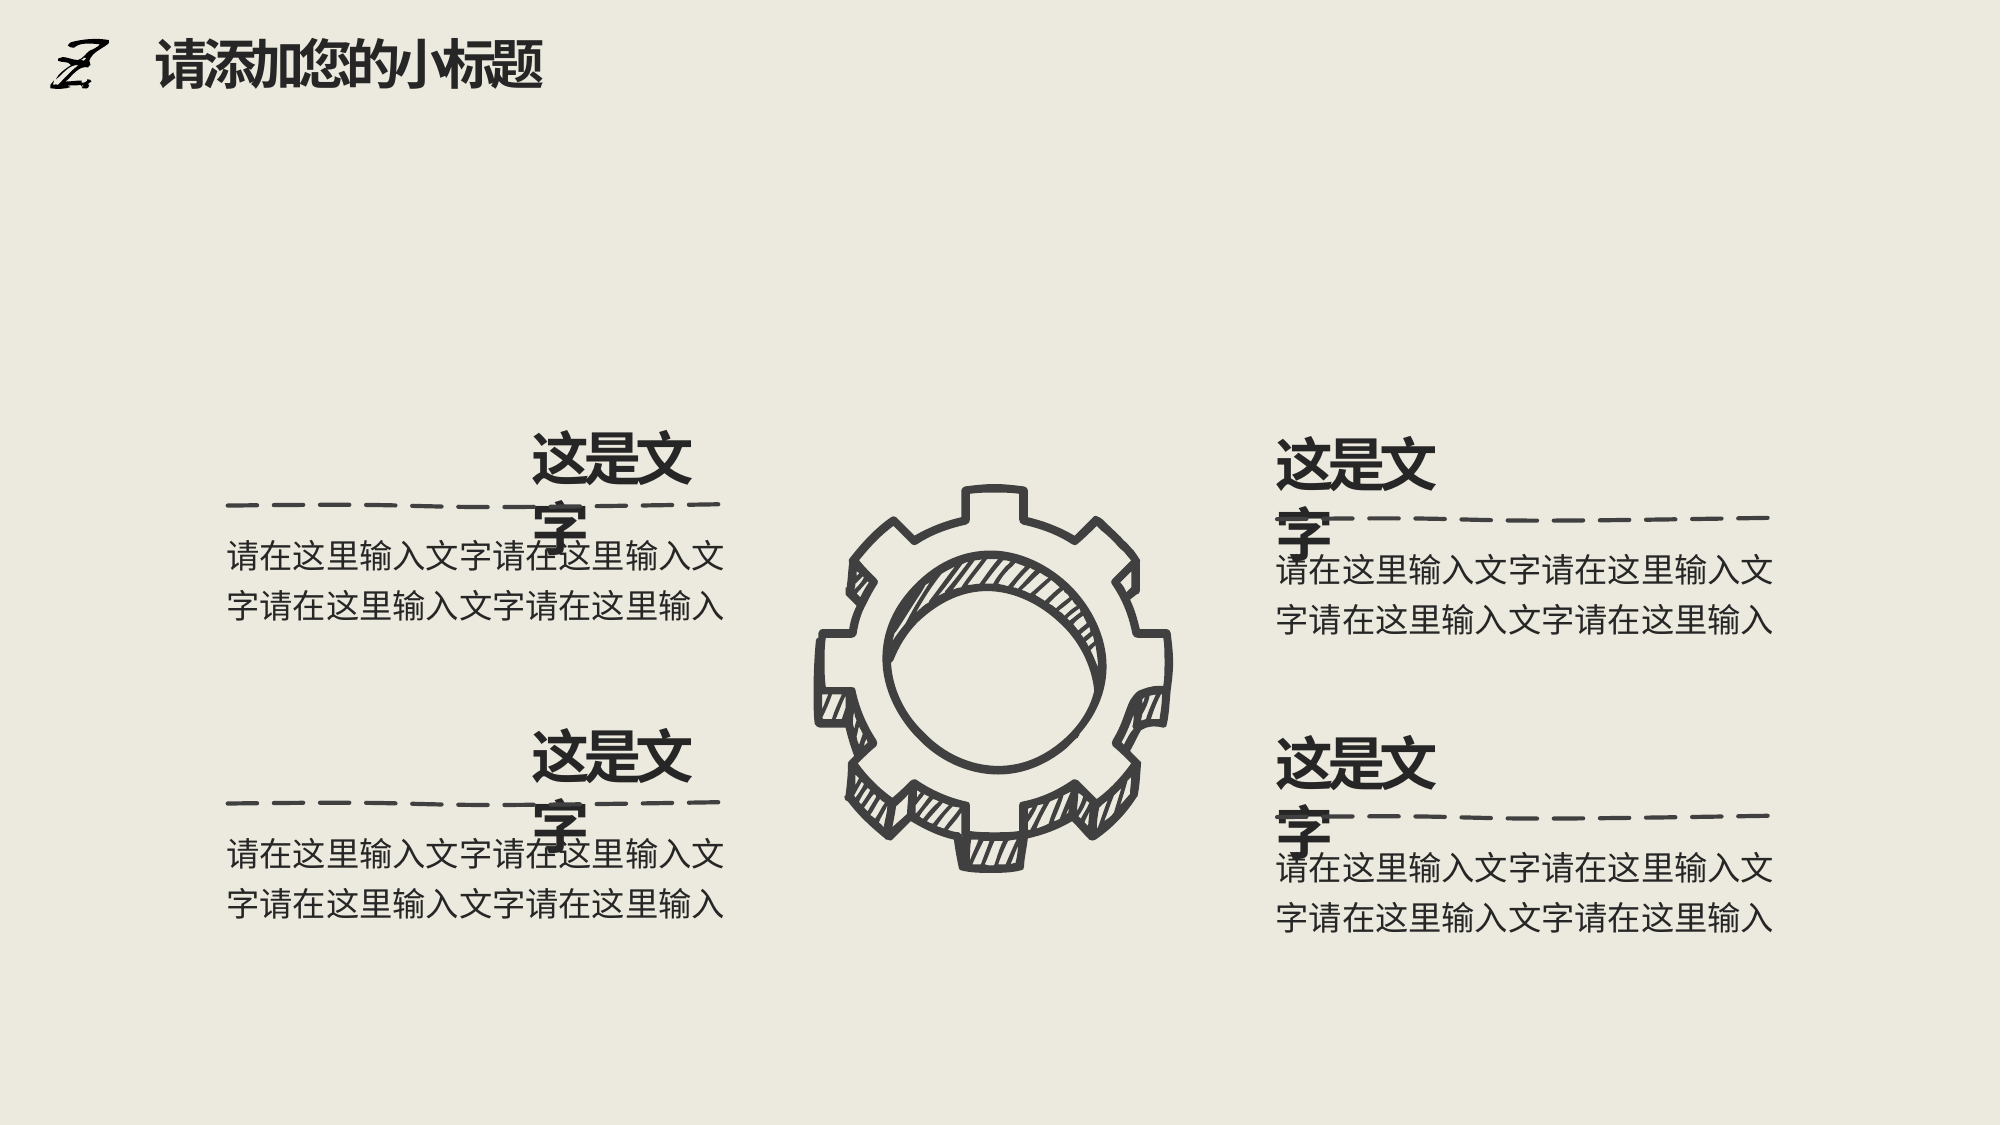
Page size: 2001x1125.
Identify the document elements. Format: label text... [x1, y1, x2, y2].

text_box [1276, 516, 1776, 522]
picture [50, 38, 109, 89]
text_box [226, 503, 726, 509]
text_box 这是文字 [1260, 719, 1502, 829]
text_box 这是文字 [516, 414, 758, 518]
text_box 这是文字 [516, 712, 758, 816]
text_box 这是文字 [1260, 421, 1502, 531]
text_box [813, 483, 1174, 873]
text_box [226, 801, 726, 807]
text_box 请在这里输入文字请在这里输入文字请在这里输入文字请在这里输入 [211, 518, 771, 633]
text_box 请在这里输入文字请在这里输入文字请在这里输入文字请在这里输入 [1260, 531, 1820, 647]
text_box 请添加您的小标题 [139, 23, 560, 103]
text_box [1276, 814, 1776, 820]
text_box 请在这里输入文字请在这里输入文字请在这里输入文字请在这里输入 [1260, 829, 1820, 945]
text_box 请在这里输入文字请在这里输入文字请在这里输入文字请在这里输入 [211, 816, 771, 931]
